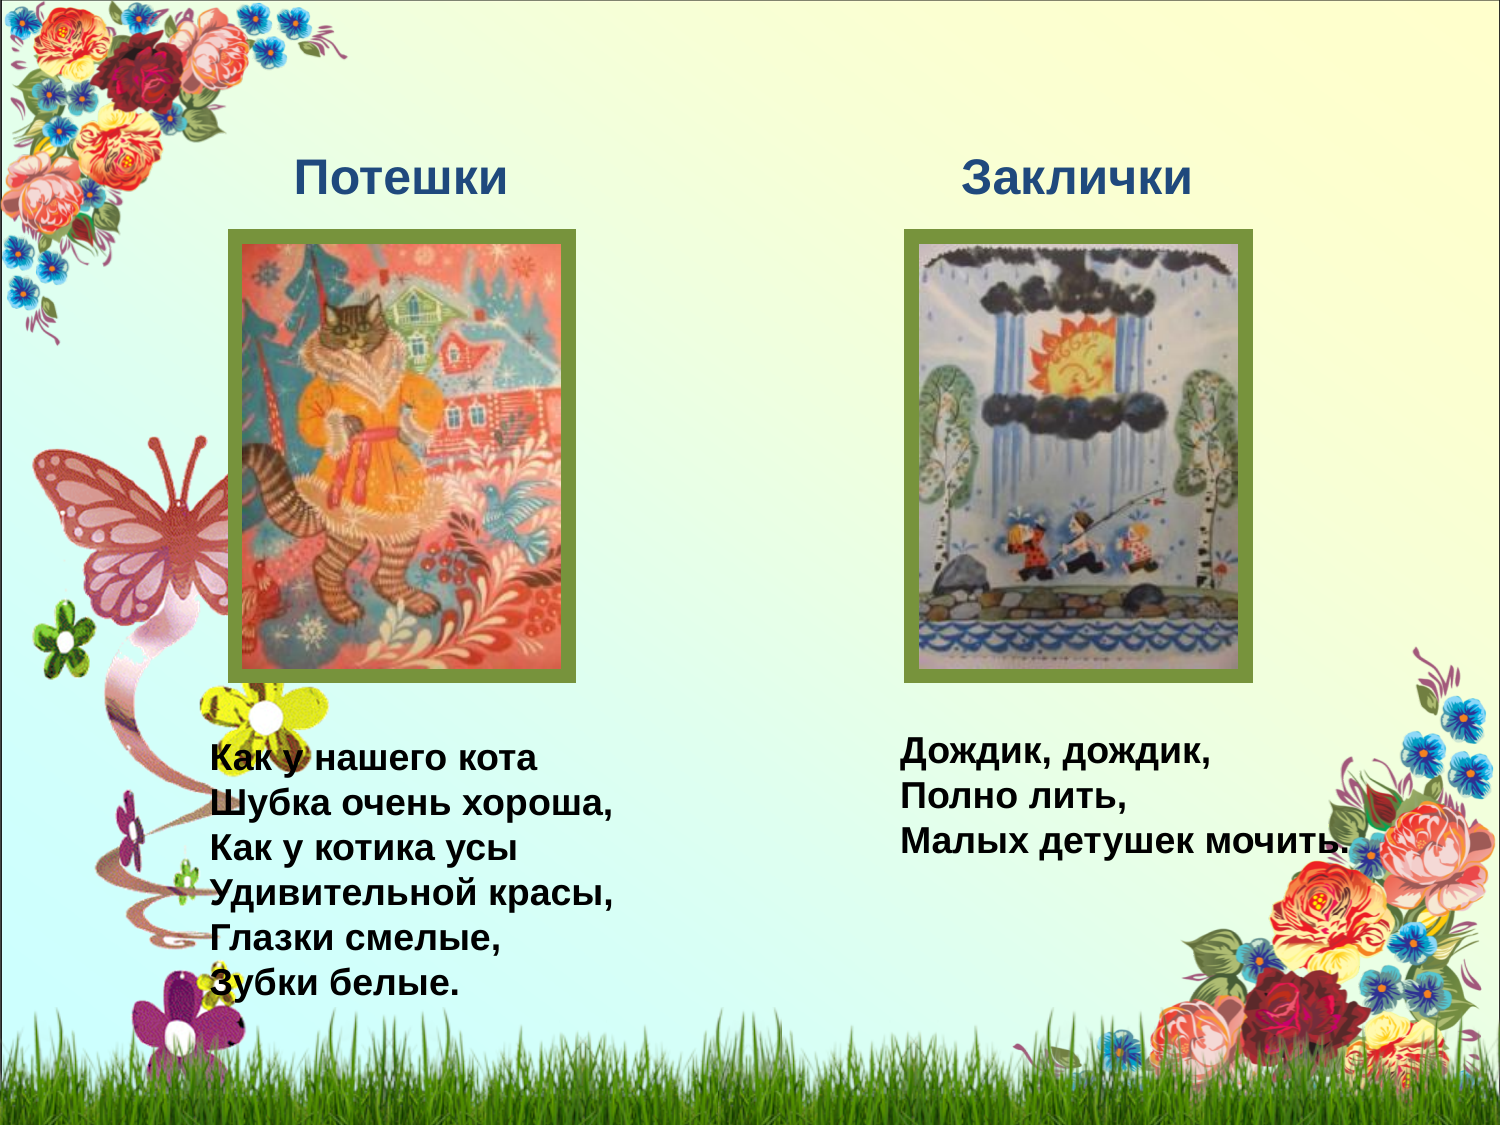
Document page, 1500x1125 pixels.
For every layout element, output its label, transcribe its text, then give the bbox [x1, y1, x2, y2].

text_box Как у нашего кота Шубка очень хороша, Как у котика усы Удивительной красы, Глазки смелые, Зубки белые. [194, 725, 668, 1006]
text_box Дождик, дождик, Полно лить, Малых детушек мочить. [885, 718, 1366, 868]
picture [0, 0, 1500, 1125]
text_box Заклички [903, 137, 1251, 212]
text_box Потешки [278, 137, 524, 212]
